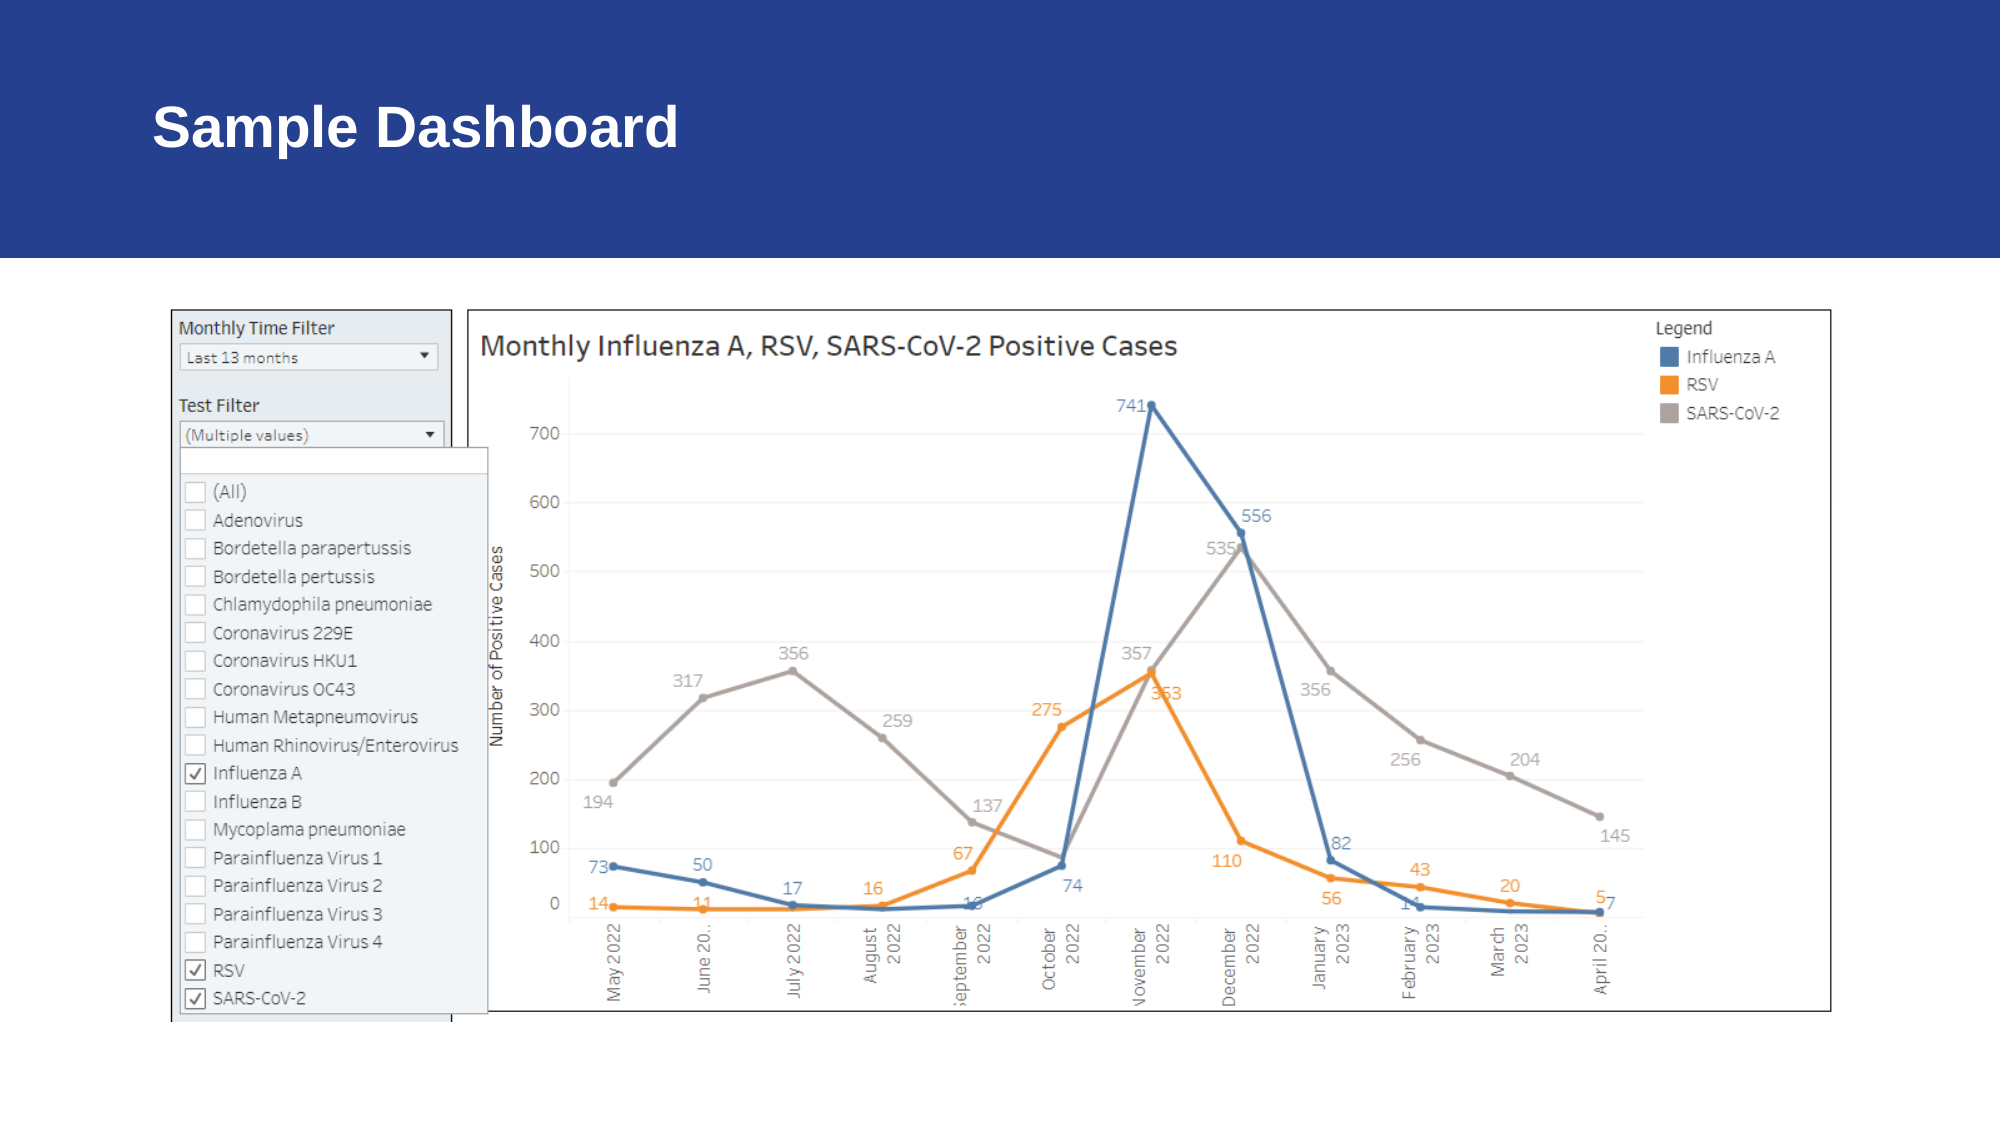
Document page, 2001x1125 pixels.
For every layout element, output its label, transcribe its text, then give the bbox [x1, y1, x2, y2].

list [161, 302, 1839, 1022]
title Sample Dashboard [137, 20, 1863, 238]
